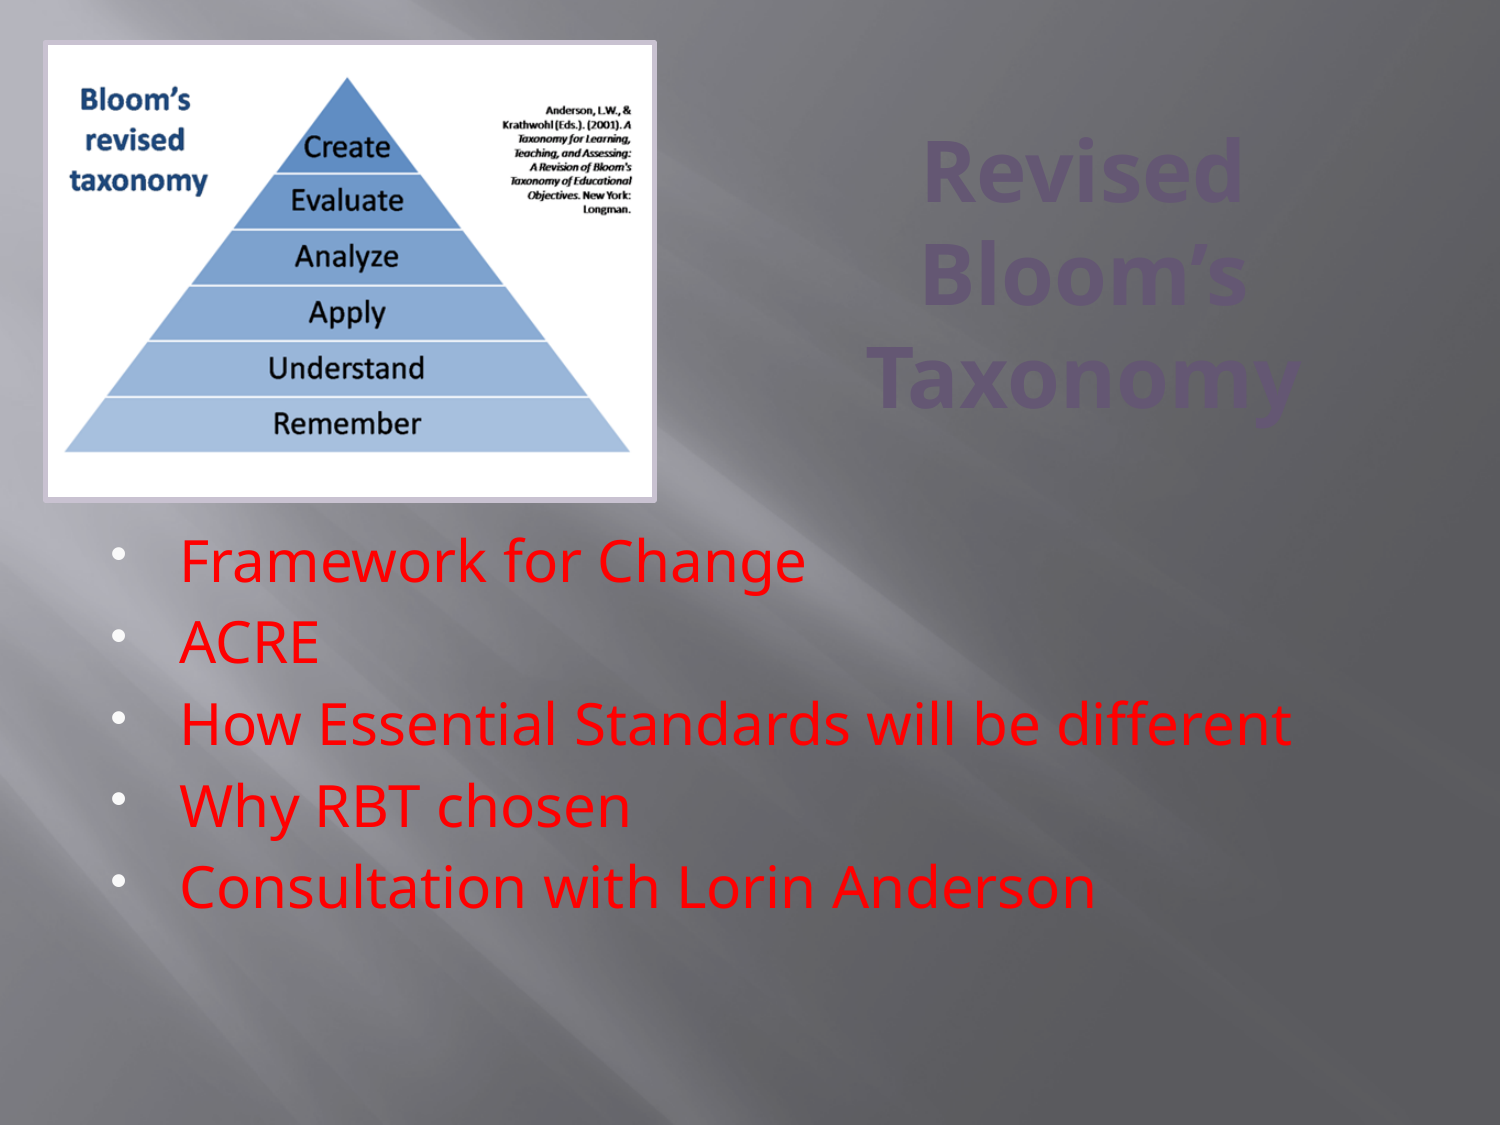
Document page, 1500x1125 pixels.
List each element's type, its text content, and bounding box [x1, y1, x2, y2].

list Framework for Change ACRE How Essential Standards will be different Why RBT chosen Consultation with Lorin Anderson [75, 516, 1425, 1005]
title Revised Bloom’s Taxonomy [797, 45, 1371, 498]
picture [47, 44, 652, 498]
